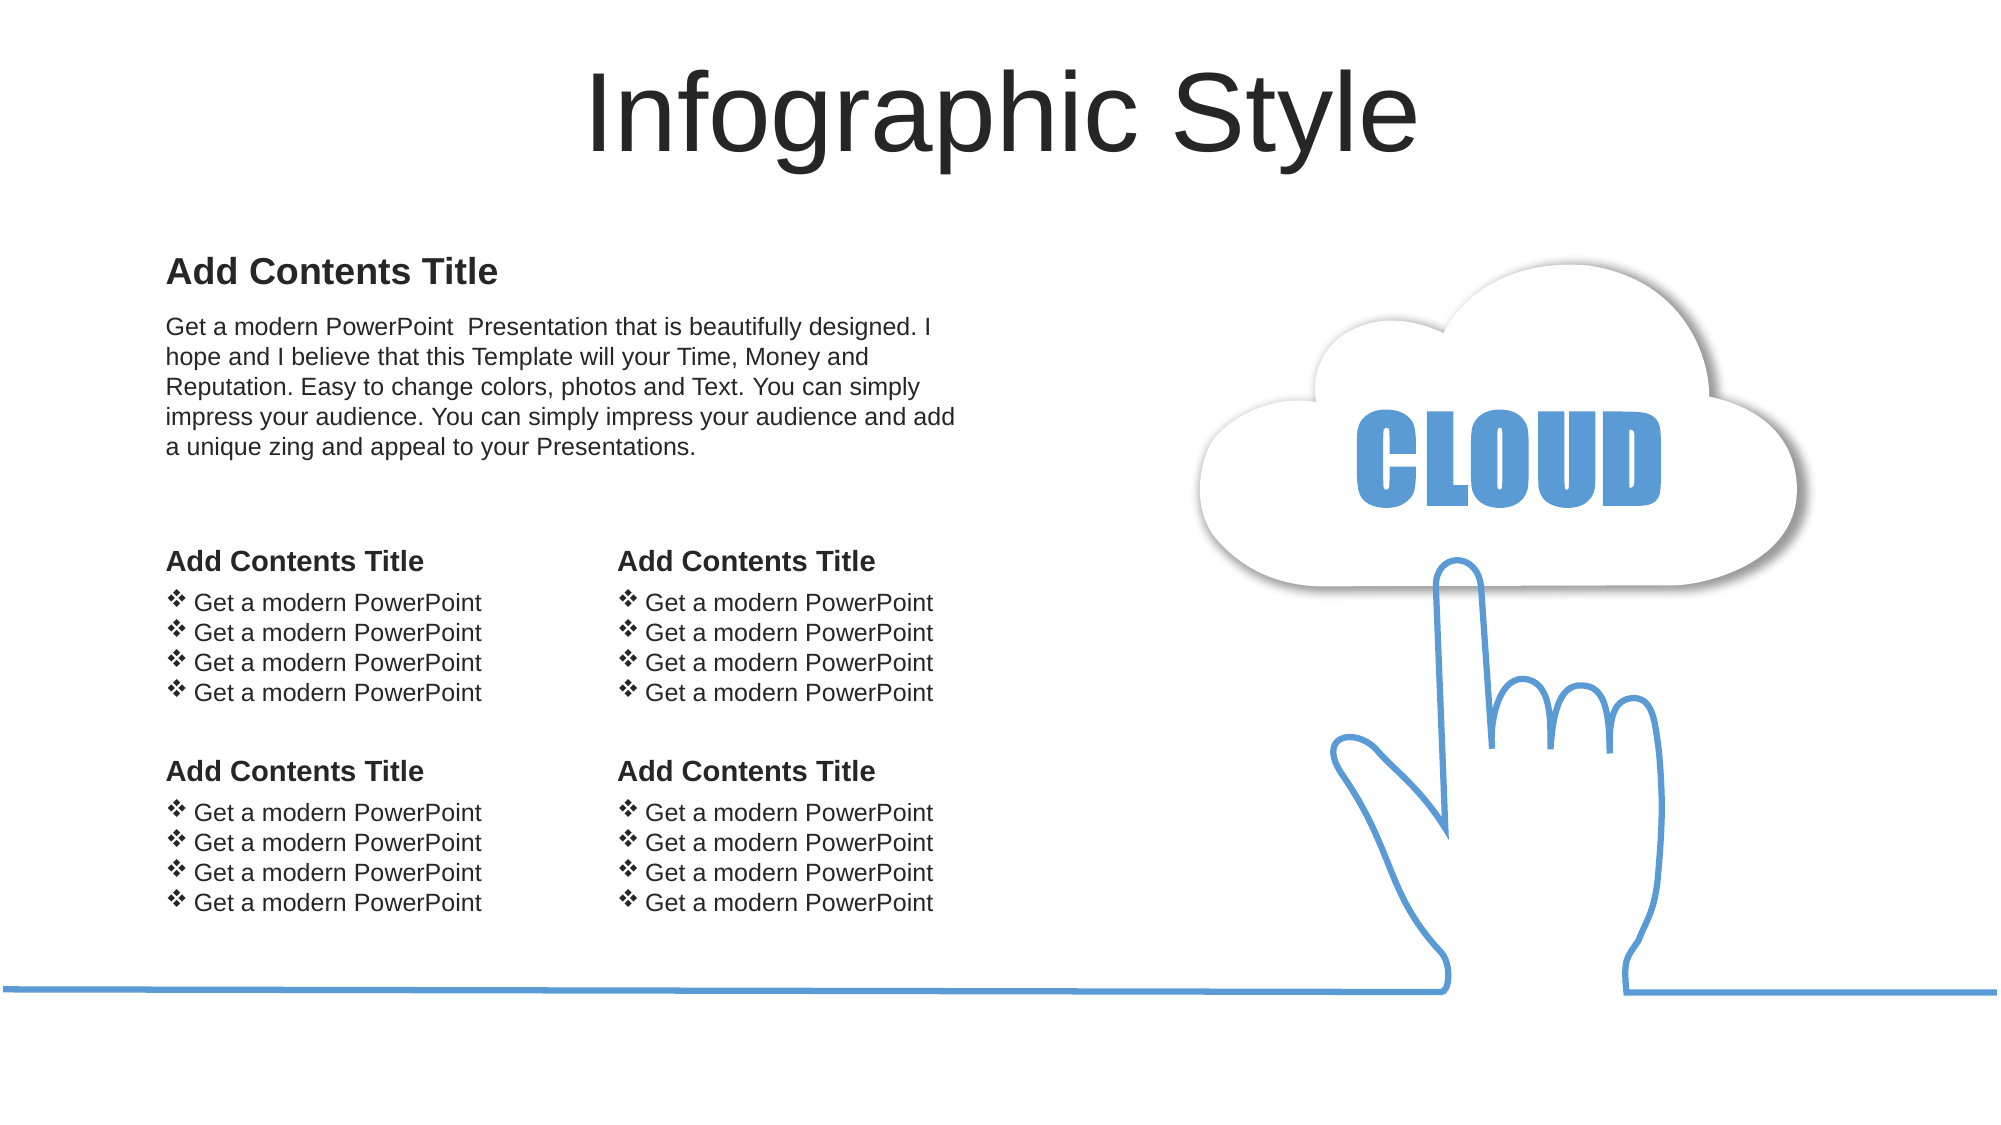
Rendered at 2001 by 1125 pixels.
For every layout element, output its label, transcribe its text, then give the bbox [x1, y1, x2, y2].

text_box [1537, 410, 1597, 509]
text_box [3, 559, 1997, 994]
text_box [1355, 408, 1417, 509]
text_box [1198, 263, 1798, 588]
text_box [1426, 410, 1469, 507]
text_box [1469, 408, 1530, 509]
text_box [1601, 410, 1662, 508]
list Infographic Style [53, 55, 1952, 175]
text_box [150, 239, 975, 926]
